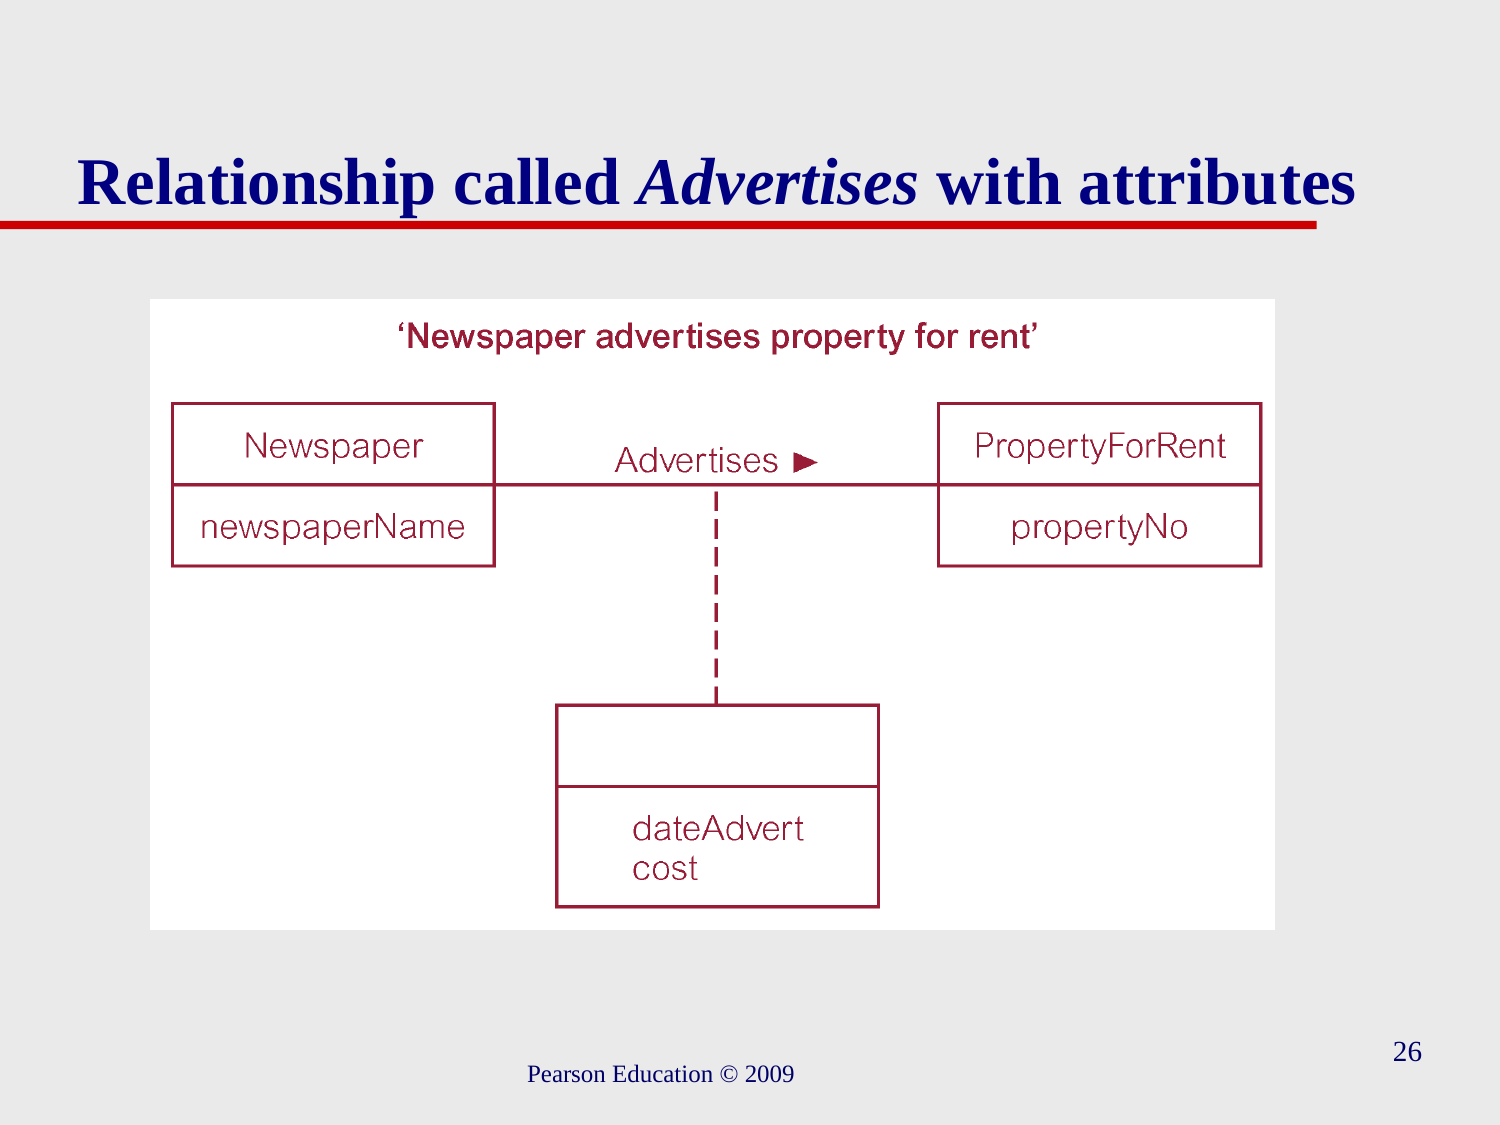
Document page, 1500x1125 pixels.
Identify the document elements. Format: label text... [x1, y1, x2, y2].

title Relationship called Advertises with attributes [62, 43, 1500, 226]
picture [149, 299, 1276, 930]
slide_number 26 [1125, 1012, 1438, 1088]
text_box Pearson Education © 2009 [512, 1050, 1038, 1095]
